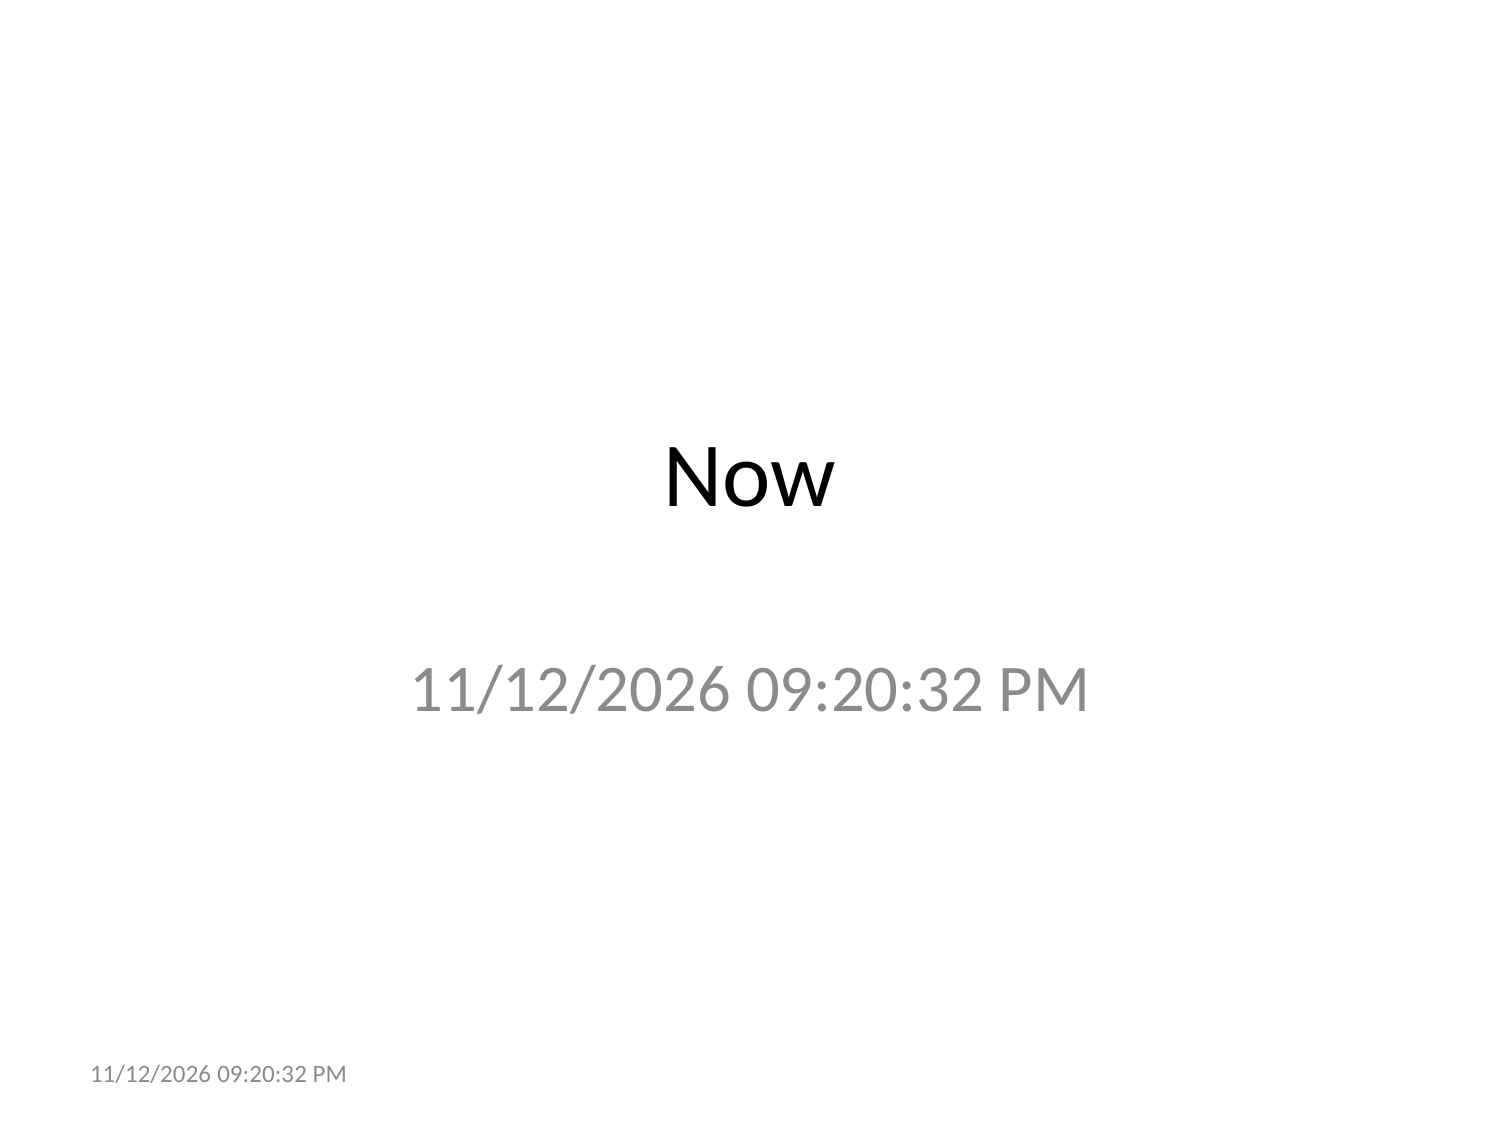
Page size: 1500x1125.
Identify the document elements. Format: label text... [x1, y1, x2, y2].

subtitle 2011-12-19 10:20:04 AM [225, 637, 1275, 925]
title Now [112, 349, 1388, 591]
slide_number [75, 1042, 425, 1103]
